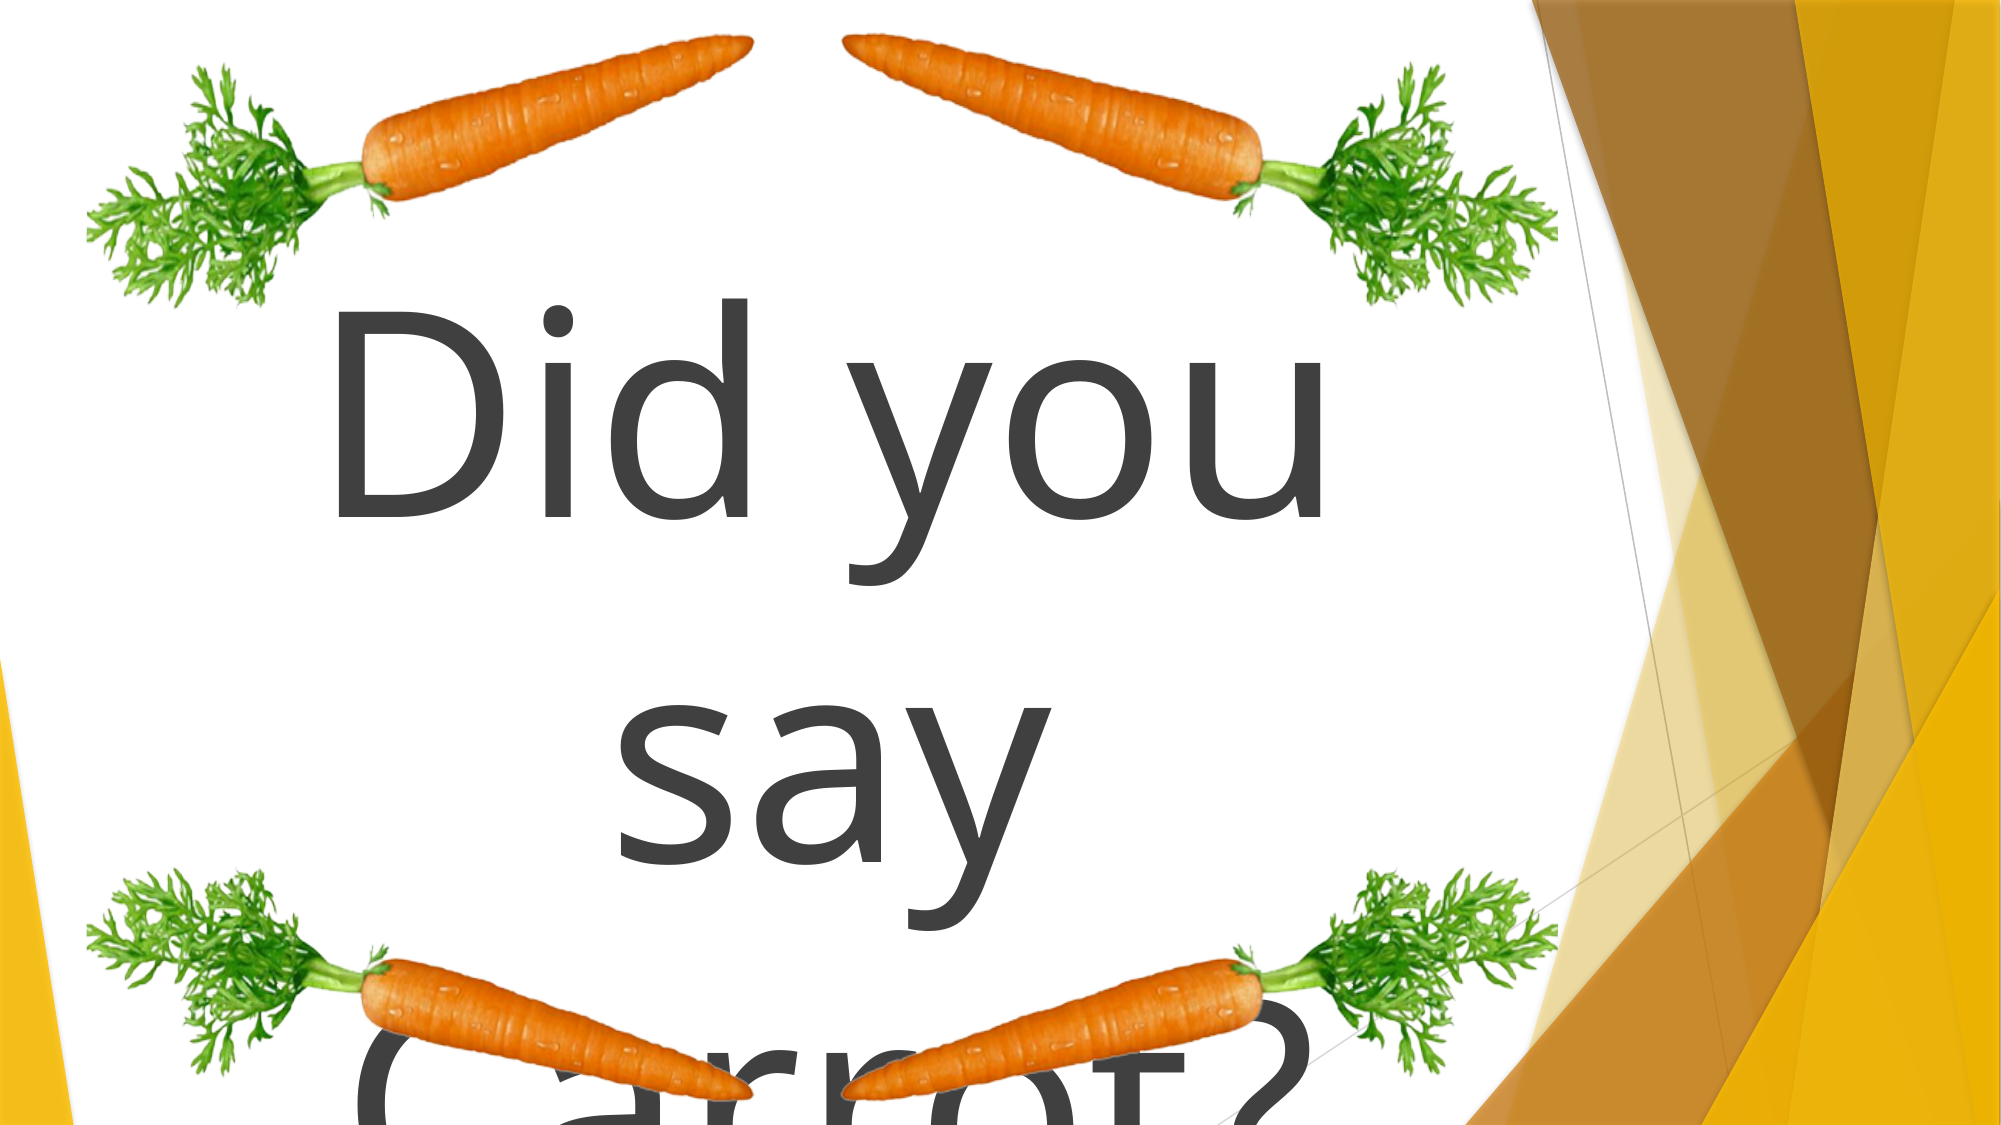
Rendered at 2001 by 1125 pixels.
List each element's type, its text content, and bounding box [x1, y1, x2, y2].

picture [828, 858, 1559, 1113]
list Did you say Carrot? [65, 222, 1593, 860]
picture [86, 20, 767, 319]
picture [86, 858, 767, 1113]
picture [828, 20, 1559, 319]
